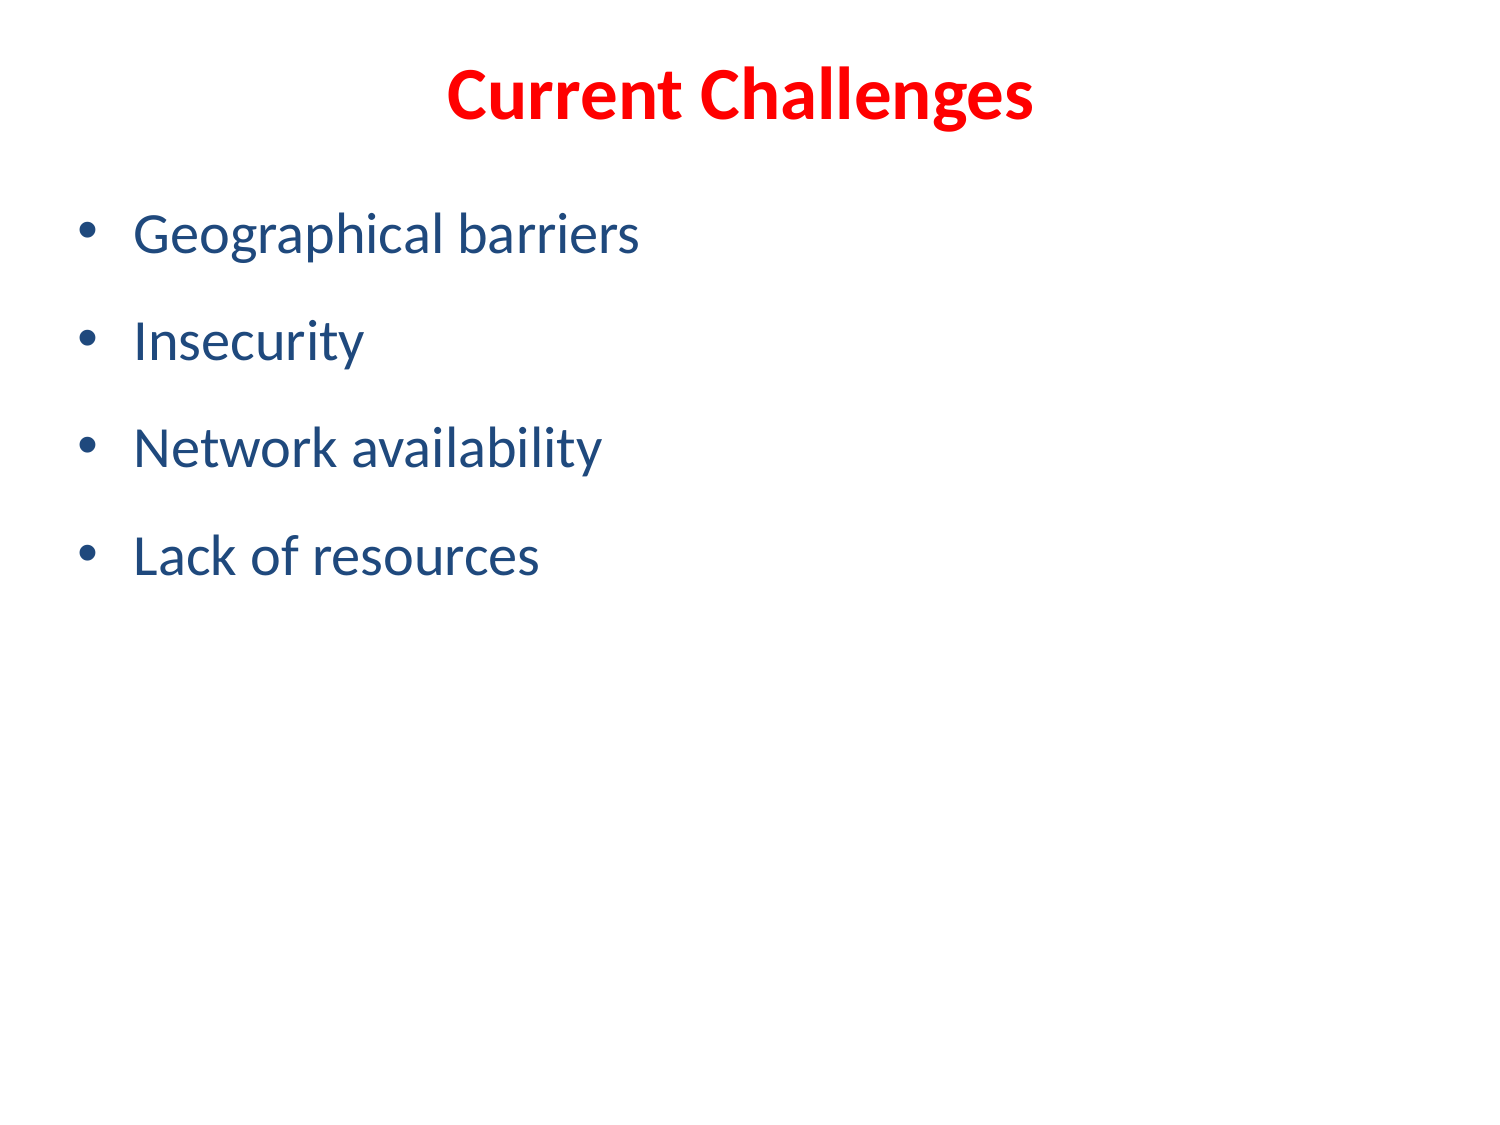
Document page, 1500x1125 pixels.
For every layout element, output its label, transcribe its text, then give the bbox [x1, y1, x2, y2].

list Geographical barriers Insecurity Network availability Lack of resources [62, 187, 1450, 638]
text_box Current Challenges [99, 37, 1400, 143]
